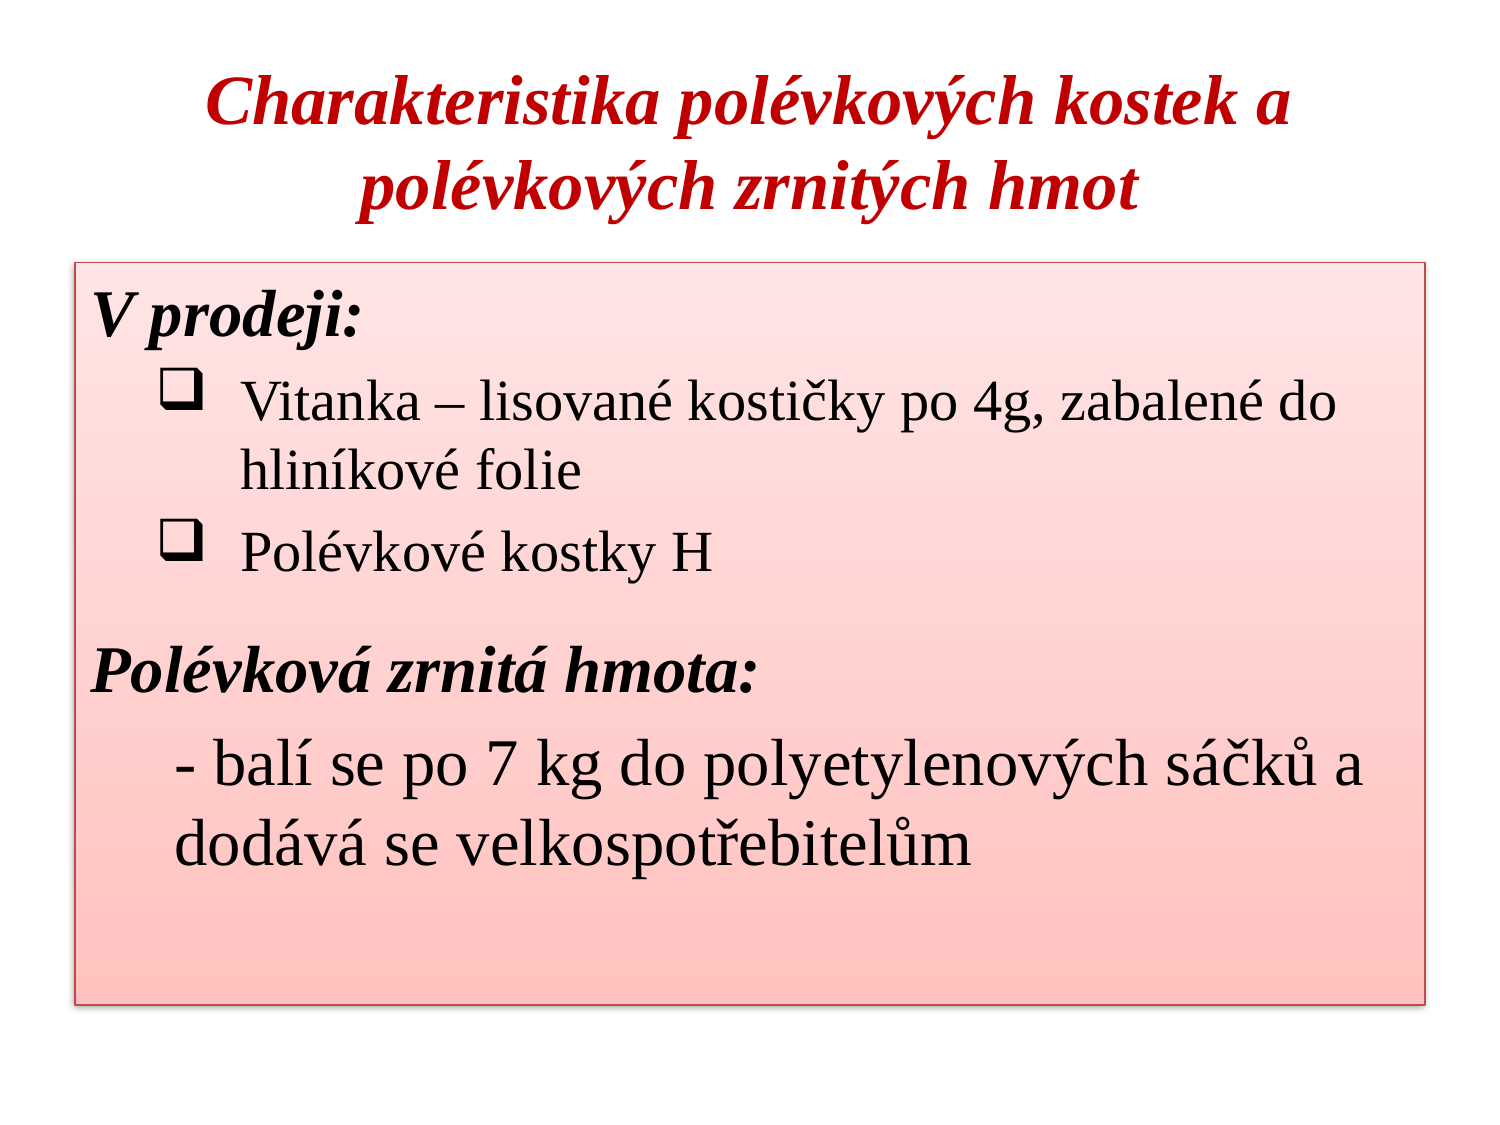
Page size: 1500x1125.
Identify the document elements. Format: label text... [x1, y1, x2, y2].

list V prodeji: Vitanka – lisované kostičky po 4g, zabalené do hliníkové folie Polévkové kostky H Polévková zrnitá hmota: - balí se po 7 kg do polyetylenových sáčků a dodává se velkospotřebitelům [74, 262, 1426, 1006]
title Charakteristika polévkových kostek a polévkových zrnitých hmot [75, 45, 1425, 233]
